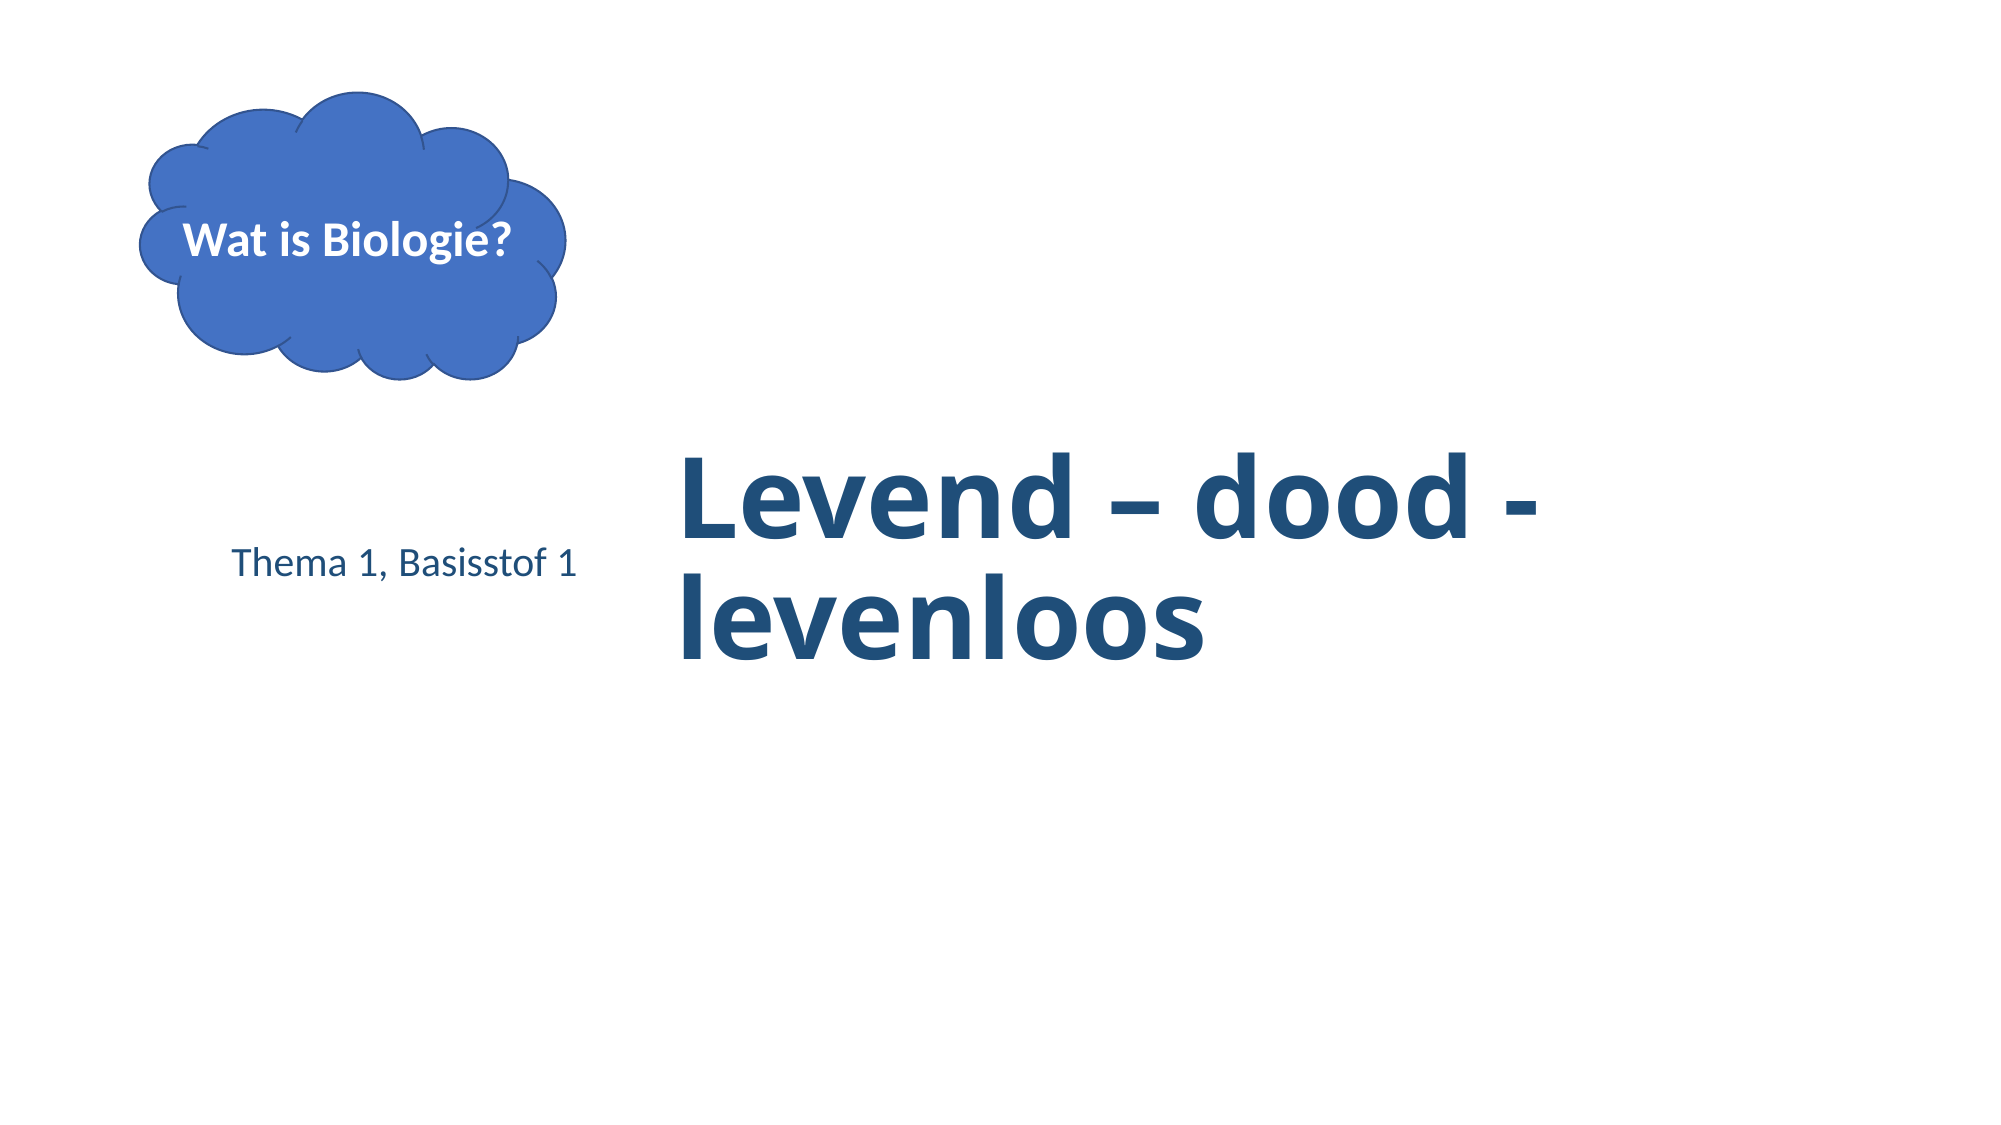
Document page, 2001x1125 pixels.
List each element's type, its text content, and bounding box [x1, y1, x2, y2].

subtitle Thema 1, Basisstof 1 [167, 158, 593, 967]
text_box Wat is Biologie? [167, 199, 571, 274]
title Levend – dood - levenloos [660, 158, 1907, 967]
text_box [138, 91, 558, 381]
